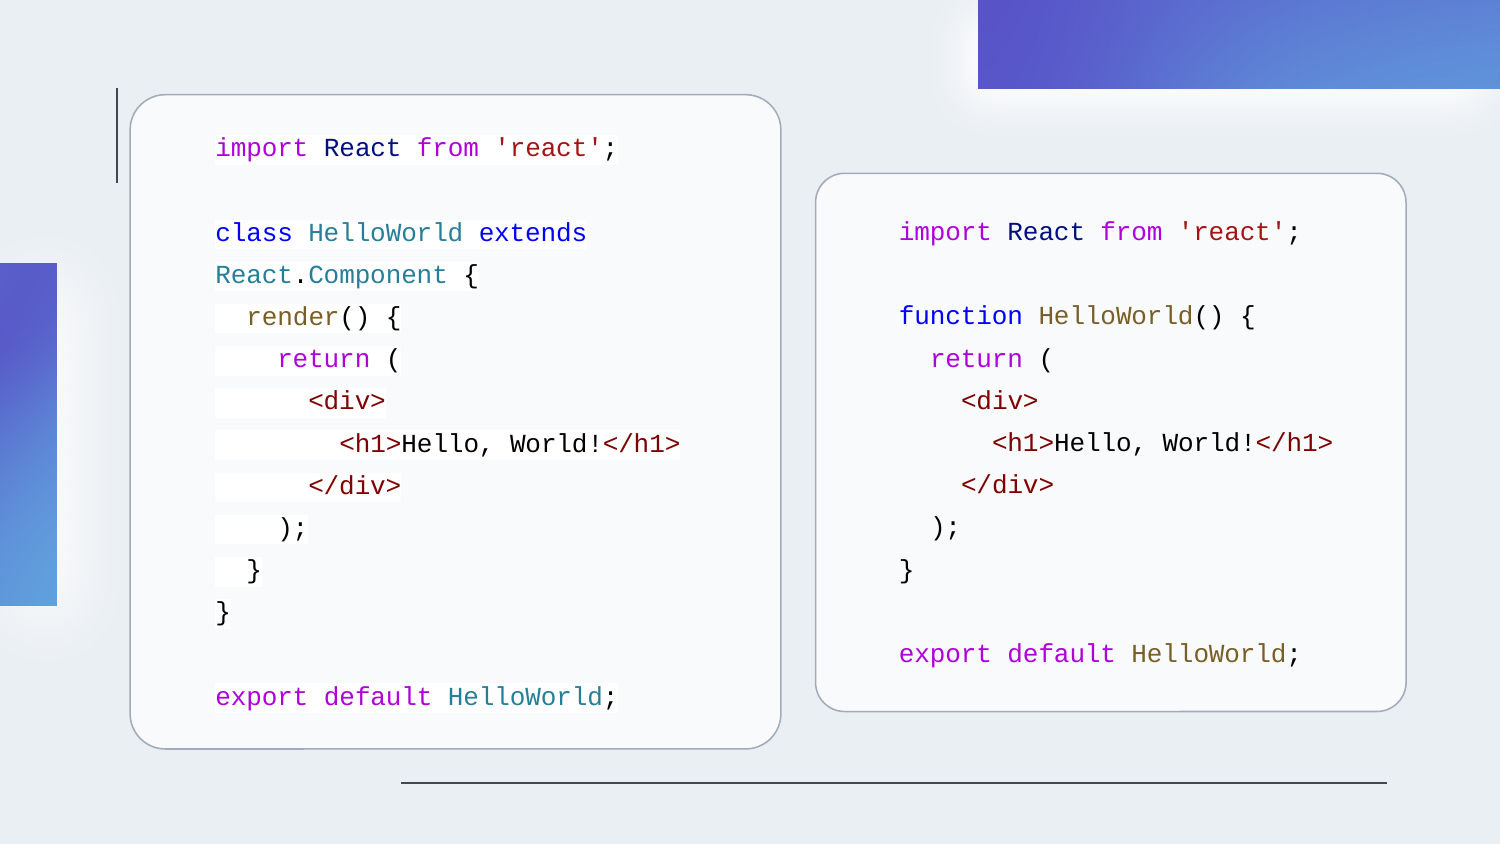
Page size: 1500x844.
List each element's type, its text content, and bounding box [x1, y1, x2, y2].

picture [978, 0, 1500, 89]
text_box import React from 'react'; function HelloWorld() { return ( <div> <h1>Hello, World!</h1> </div> ); } export default HelloWorld; [815, 173, 1407, 712]
text_box import React from 'react'; class HelloWorld extends React.Component { render() { return ( <div> <h1>Hello, World!</h1> </div> ); } } export default HelloWorld; [130, 94, 781, 749]
picture [0, 263, 57, 606]
